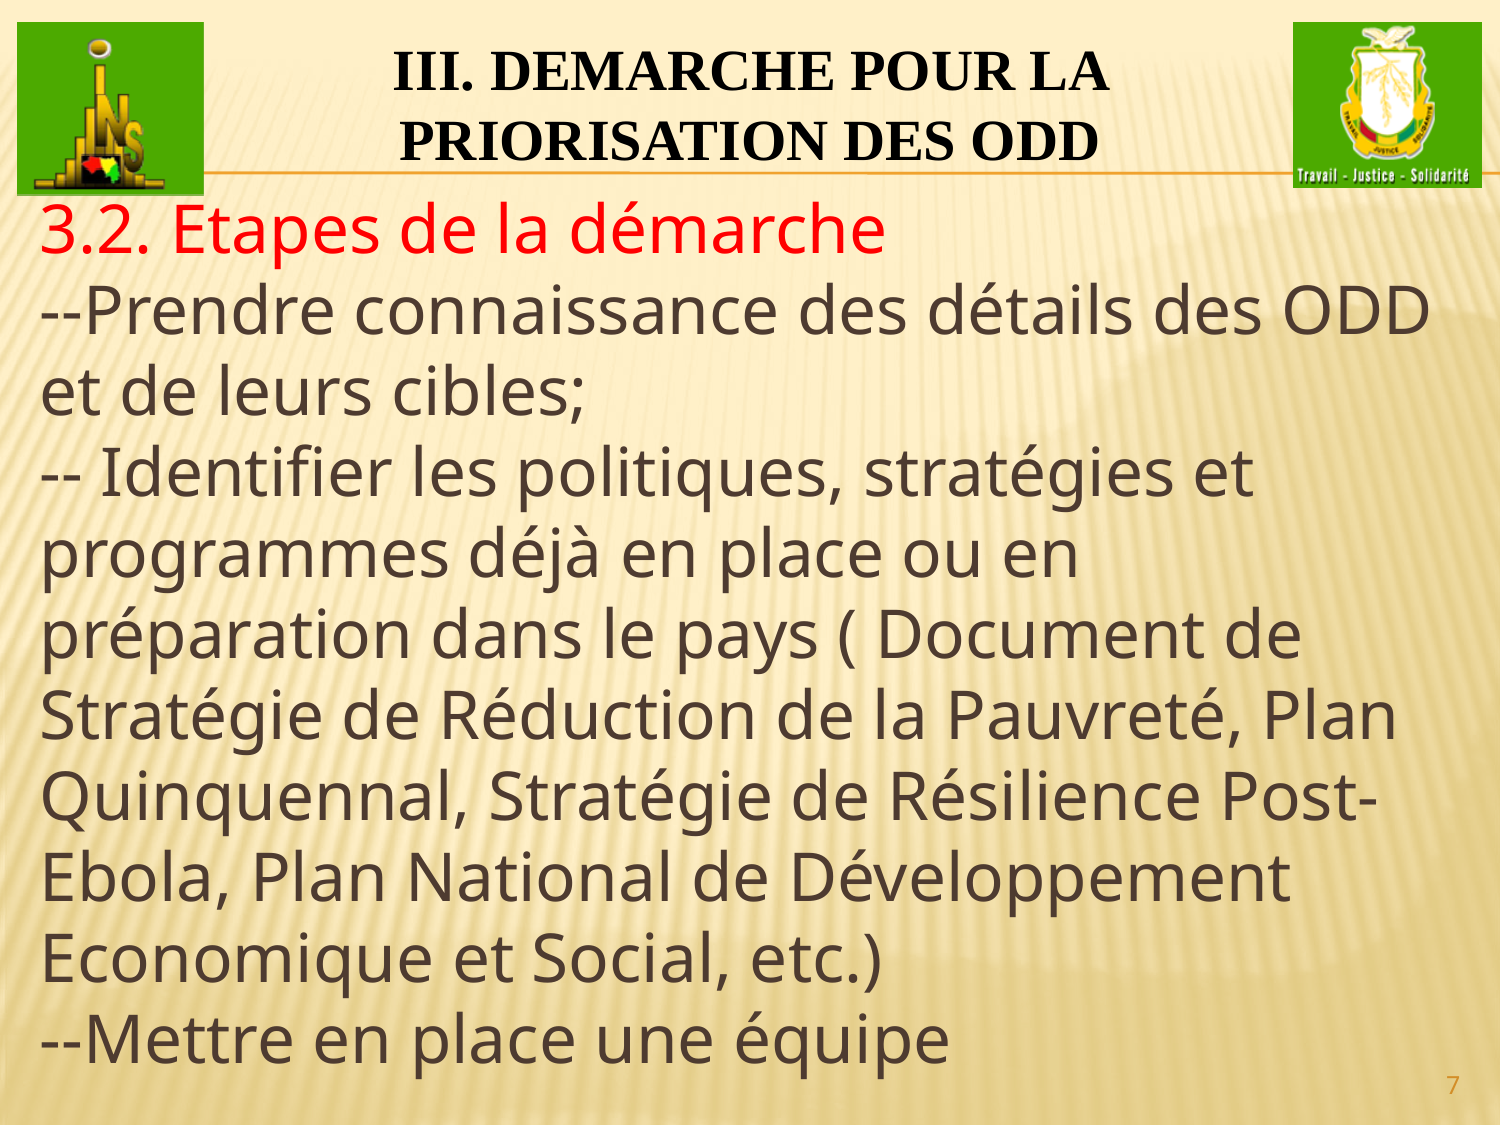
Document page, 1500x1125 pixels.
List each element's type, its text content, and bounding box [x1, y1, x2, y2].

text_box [17, 22, 1483, 196]
slide_number 7 [1350, 1062, 1475, 1103]
title 3.2. Etapes de la démarche --Prendre connaissance des détails des ODD et de leurs cibles; -- Identifier les politiques, stratégies et programmes déjà en place ou en préparation dans le pays ( Document de Stratégie de Réduction de la Pauvreté, Plan Quinquennal, Stratégie de Résilience Post-Ebola, Plan National de Développement Economique et Social, etc.) --Mettre en place une équipe [24, 213, 1450, 1088]
